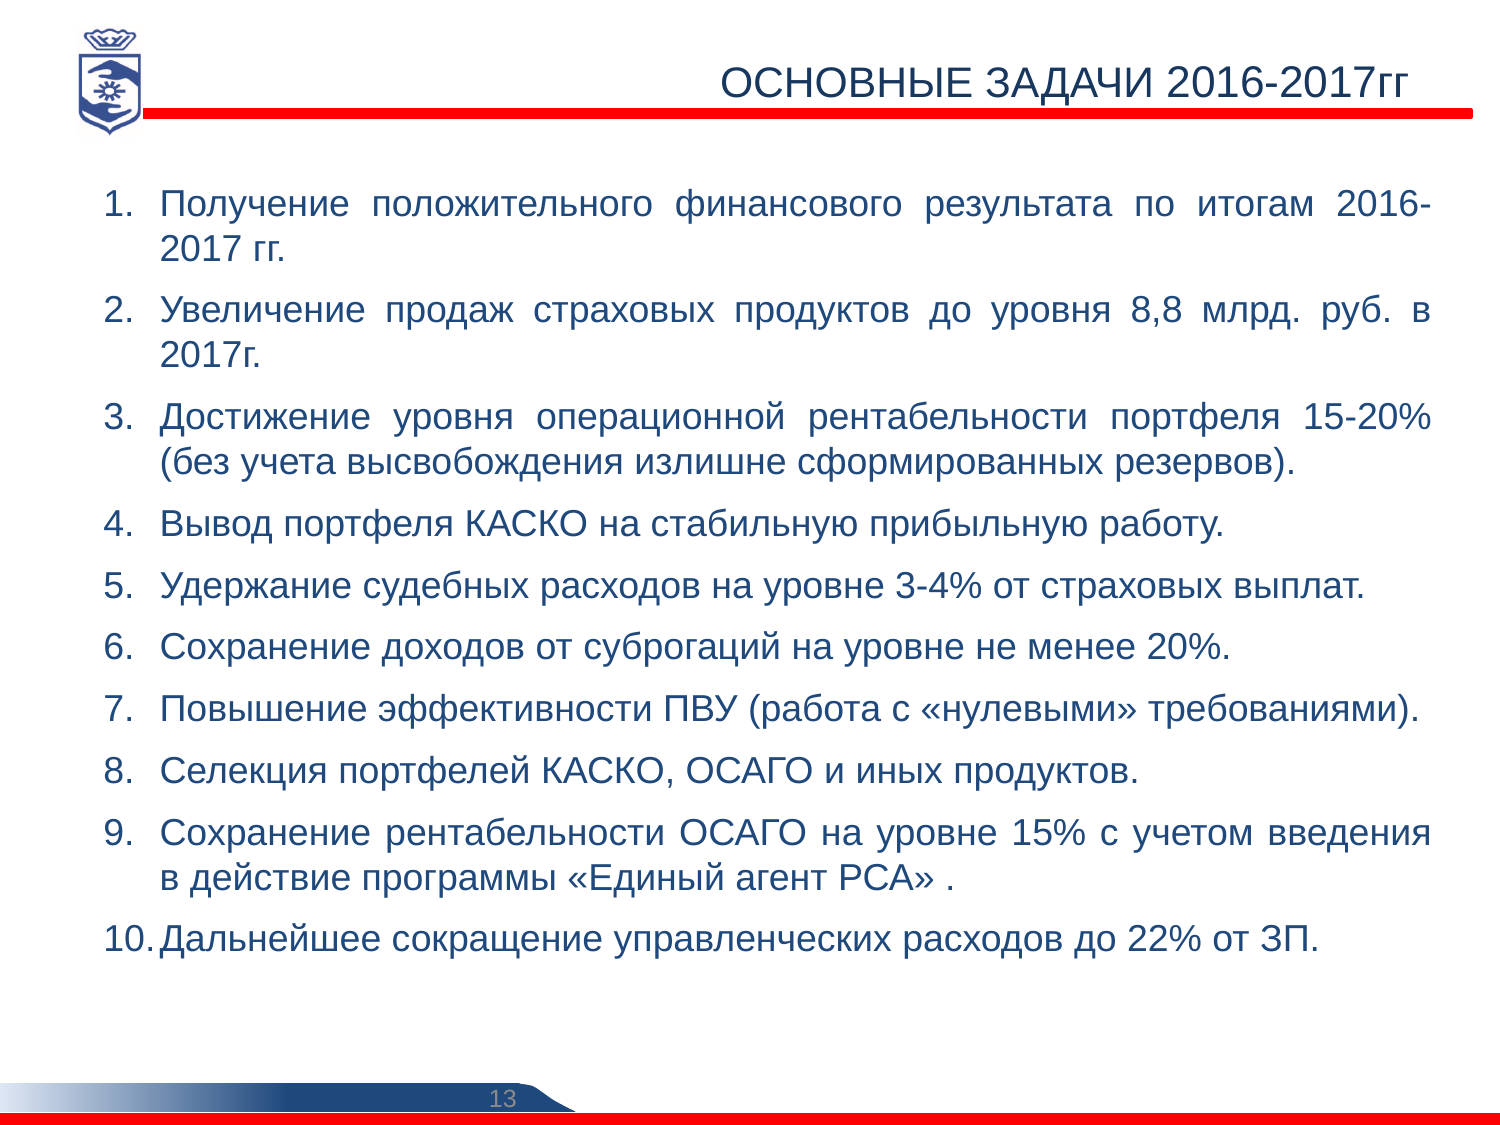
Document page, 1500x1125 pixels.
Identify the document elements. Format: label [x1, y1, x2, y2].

text_box [0, 26, 1500, 1125]
